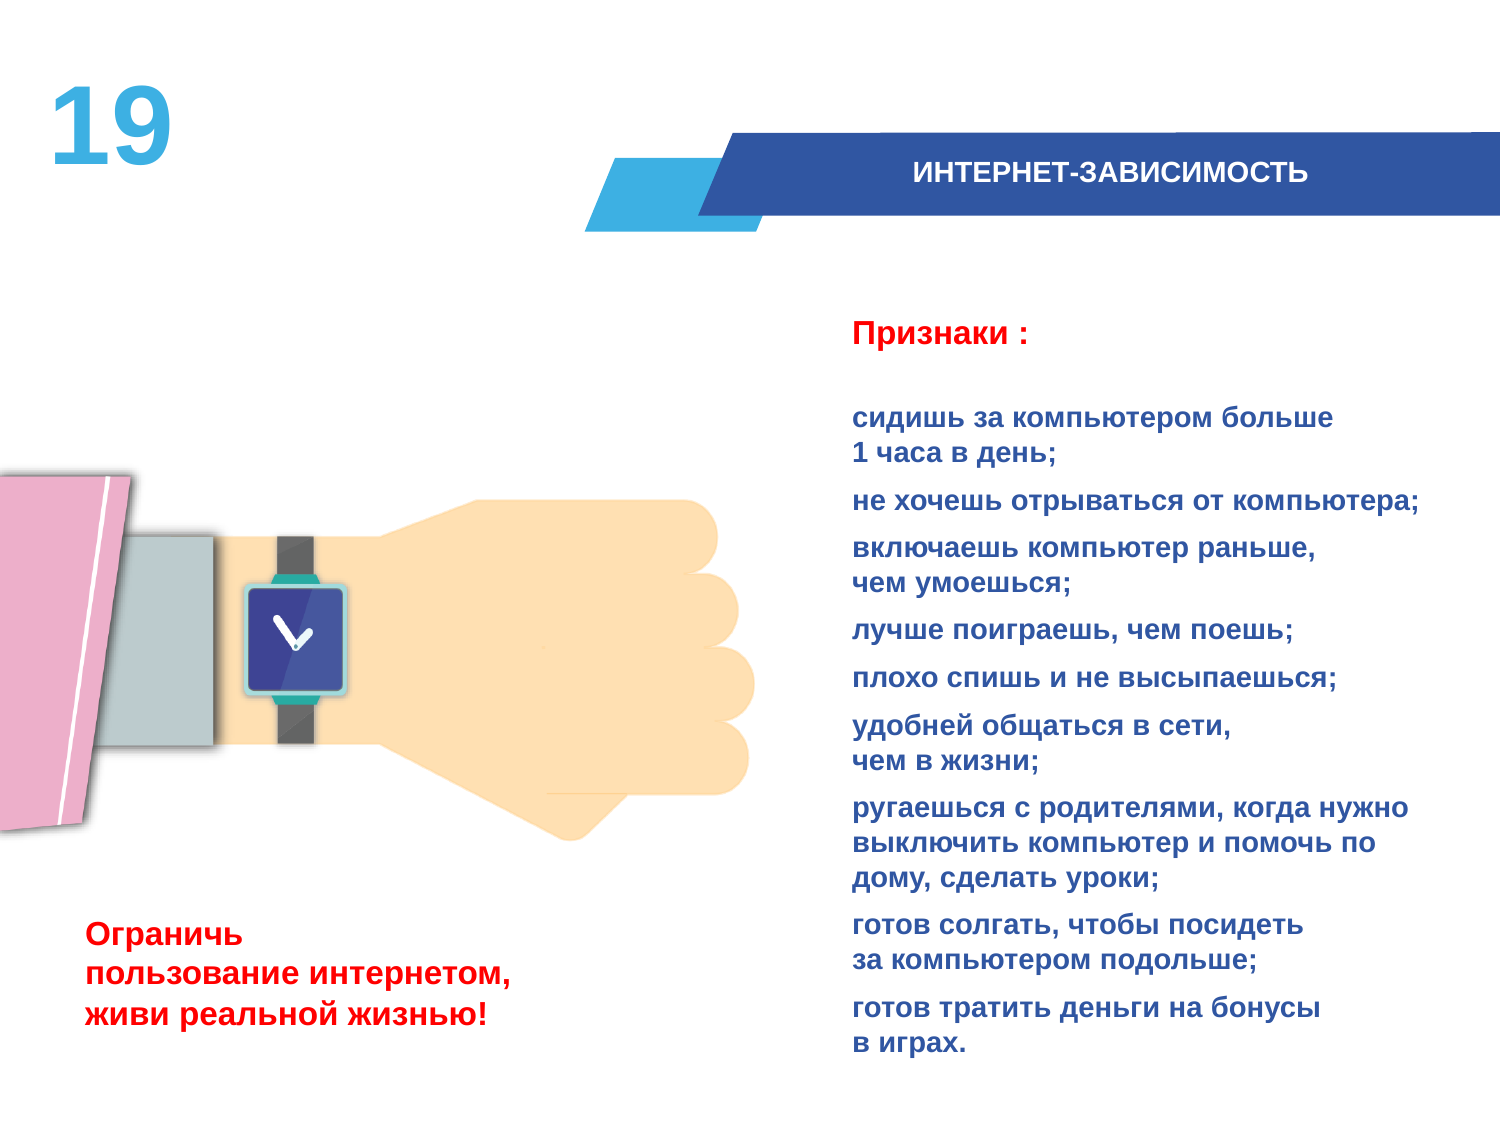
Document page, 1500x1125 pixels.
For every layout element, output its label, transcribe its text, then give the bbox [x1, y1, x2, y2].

text_box 19 [33, 78, 266, 161]
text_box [584, 132, 1500, 232]
text_box Признаки : сидишь за компьютером больше 1 часа в день; не хочешь отрываться от компьютера; включаешь компьютер раньше, чем умоешься; лучше поиграешь, чем поешь; плохо спишь и не высыпаешься; удобней общаться в сети, чем в жизни; ругаешься с родителями, когда нужно выключить компьютер и помочь по дому, сделать уроки; готов солгать, чтобы посидеть за компьютером подольше; готов тратить деньги на бонусы в играх. [837, 303, 1465, 1101]
picture [0, 411, 755, 896]
text_box Ограничь пользование интернетом, живи реальной жизнью! [70, 904, 632, 1039]
